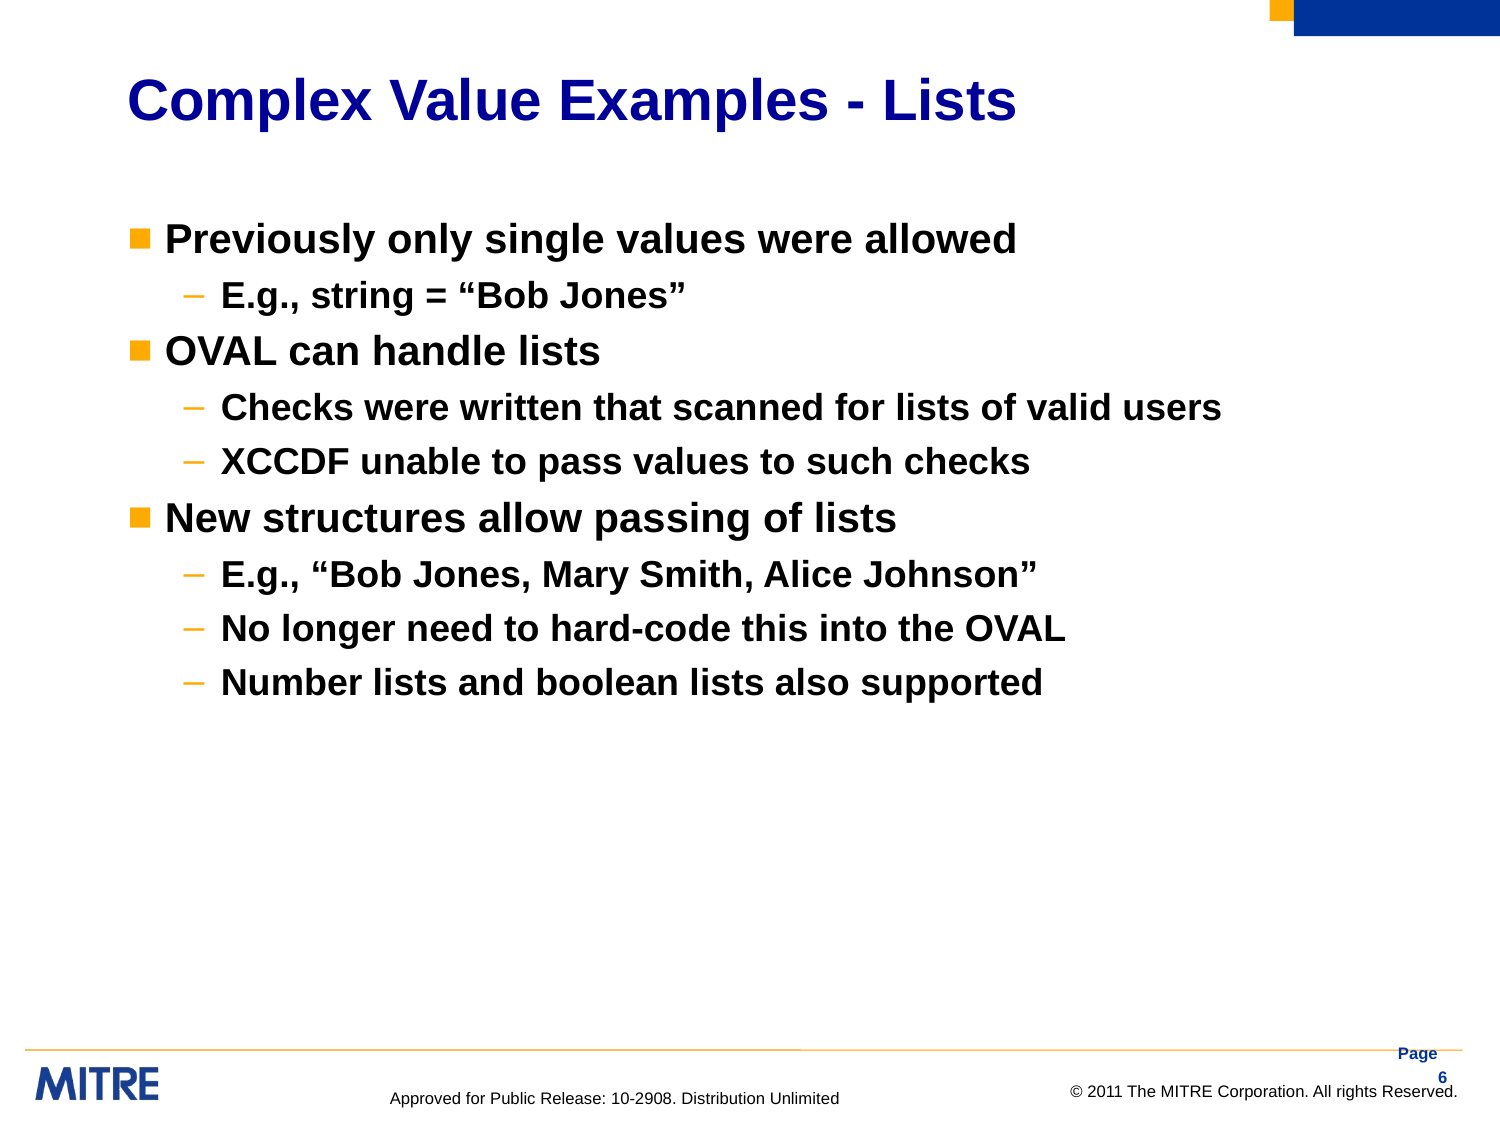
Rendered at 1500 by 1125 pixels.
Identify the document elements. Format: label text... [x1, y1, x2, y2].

picture [30, 1064, 163, 1106]
slide_number Page 6 [1374, 1049, 1463, 1076]
title Complex Value Examples - Lists [112, 62, 1288, 151]
list Previously only single values were allowed E.g., string = “Bob Jones” OVAL can handle lists Checks were written that scanned for lists of valid users XCCDF unable to pass values to such checks New structures allow passing of lists E.g., “Bob Jones, Mary Smith, Alice Johnson” No longer need to hard-code this into the OVAL Number lists and boolean lists also supported [112, 212, 1376, 1002]
